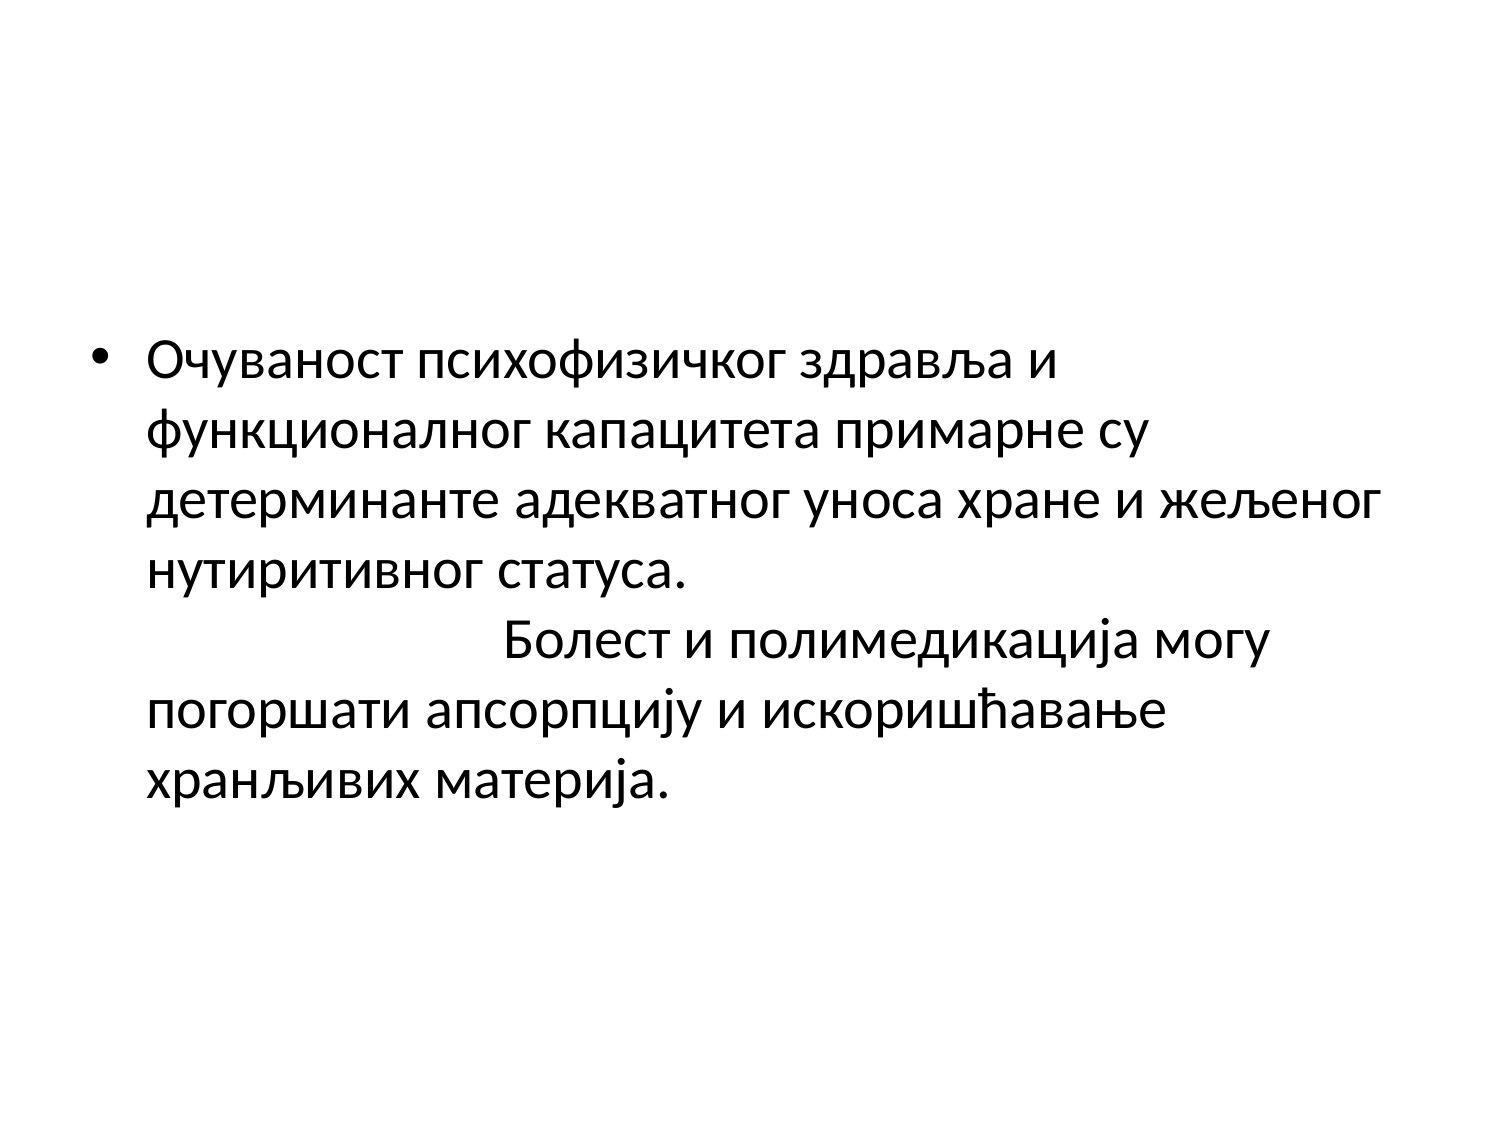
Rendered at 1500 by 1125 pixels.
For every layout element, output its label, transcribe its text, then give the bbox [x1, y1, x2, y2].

list Очуваност психофизичког здравља и функционалног капацитета примарне су детерминанте адекватног уноса хране и жељеног нутиритивног статуса. Болест и полимедикација могу погоршати апсорпцију и искоришћавање хранљивих материја. [75, 312, 1425, 1050]
